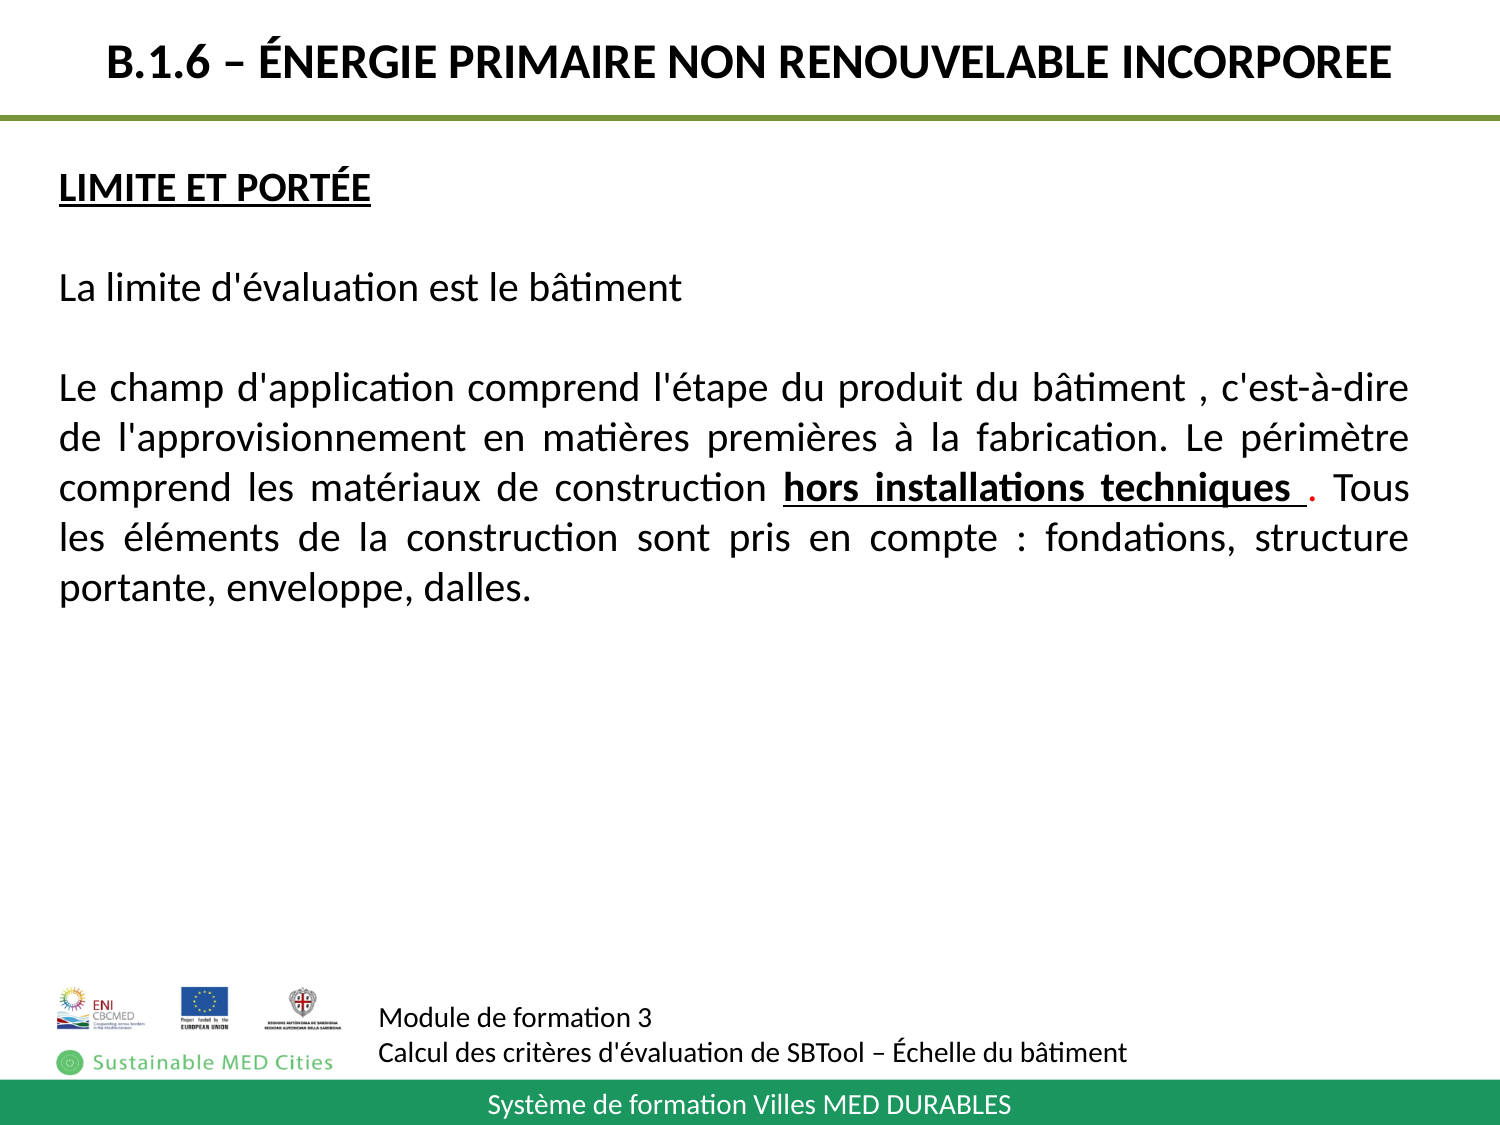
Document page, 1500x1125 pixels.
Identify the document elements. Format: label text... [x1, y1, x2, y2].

title B.1.6 – ÉNERGIE PRIMAIRE NON RENOUVELABLE INCORPOREE [0, 0, 1500, 117]
list LIMITE ET PORTÉE La limite d'évaluation est le bâtiment Le champ d'application comprend l'étape du produit du bâtiment , c'est-à-dire de l'approvisionnement en matières premières à la fabrication. Le périmètre comprend les matériaux de construction hors installations techniques . Tous les éléments de la construction sont pris en compte : fondations, structure portante, enveloppe, dalles. [43, 152, 1425, 944]
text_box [0, 972, 1500, 1125]
